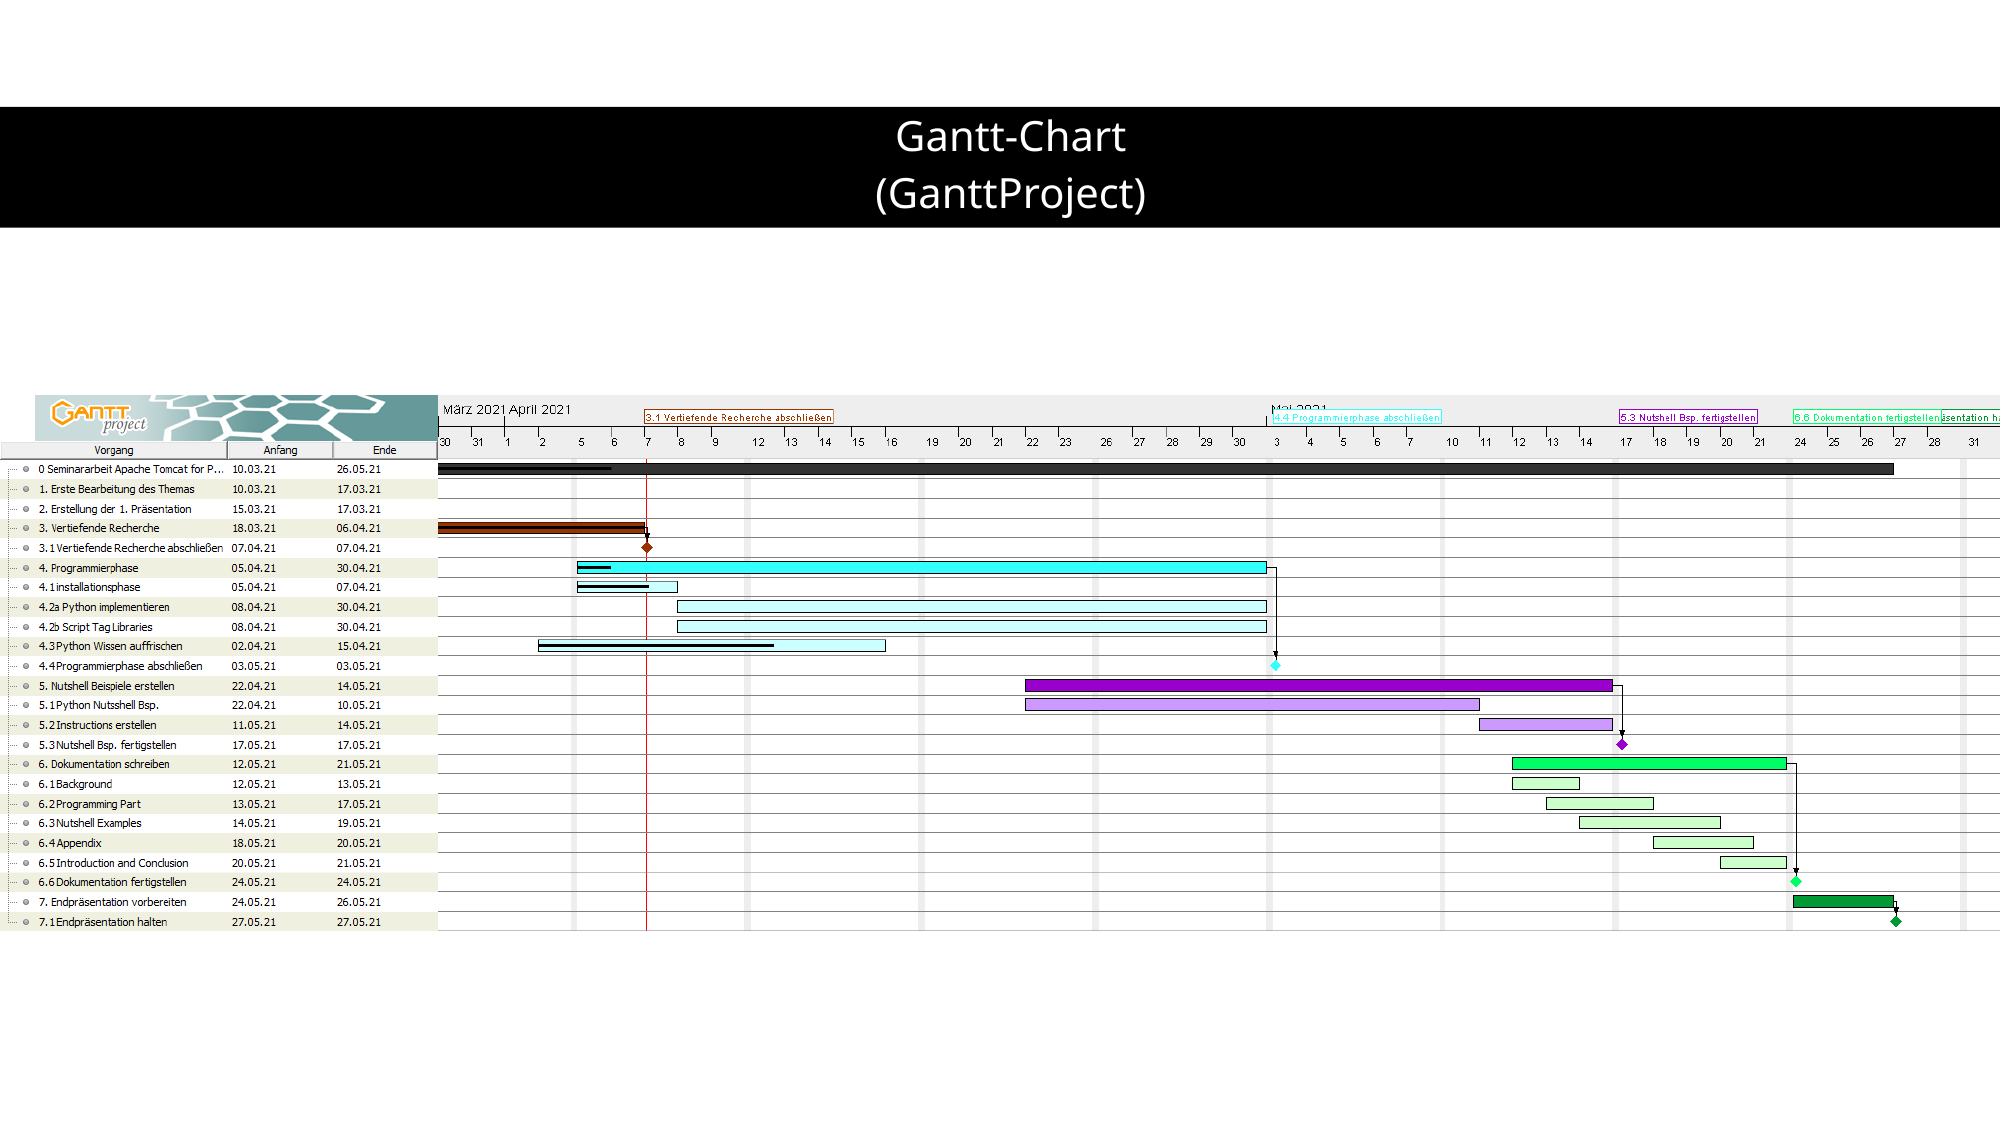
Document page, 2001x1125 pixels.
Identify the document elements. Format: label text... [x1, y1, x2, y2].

picture [0, 348, 2000, 931]
text_box [0, 106, 2000, 229]
text_box Gantt-Chart (GanttProject) [91, 105, 1931, 228]
